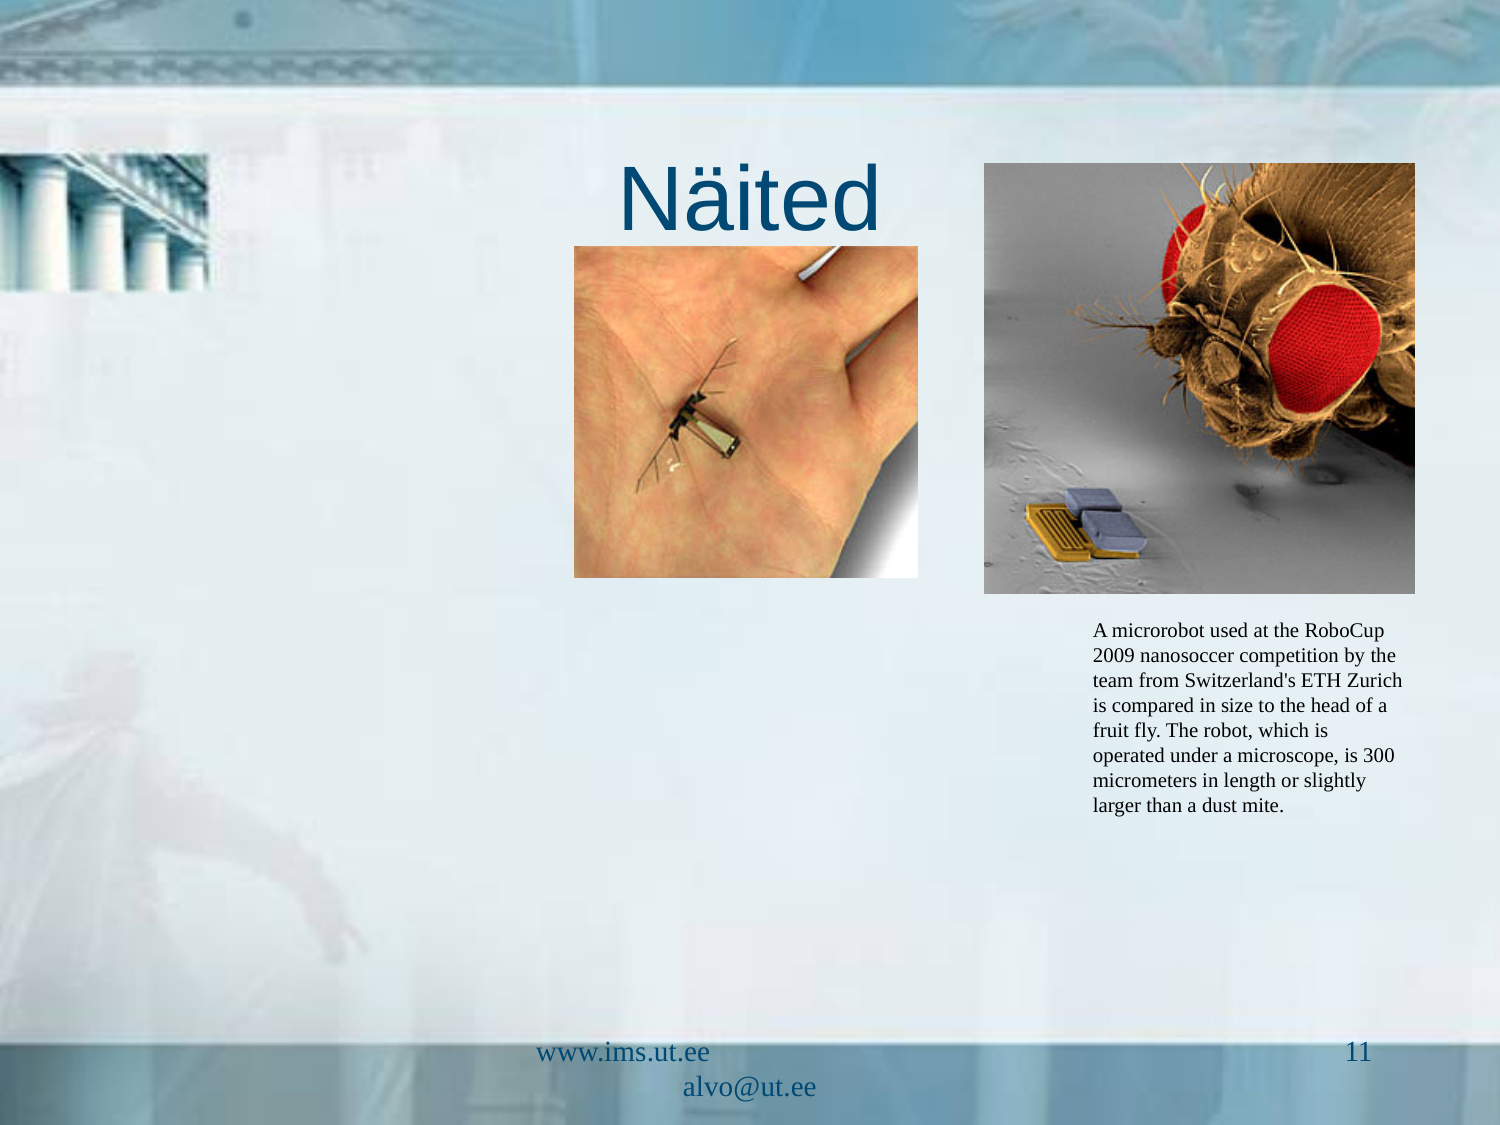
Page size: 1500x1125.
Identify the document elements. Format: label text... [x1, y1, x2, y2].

title Näited [112, 99, 1388, 288]
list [984, 163, 1415, 594]
footer www.ims.ut.ee alvo@ut.ee [512, 1024, 988, 1101]
slide_number 11 [1074, 1024, 1388, 1101]
text_box A microrobot used at the RoboCup 2009 nanosoccer competition by the team from Switzerland's ETH Zurich is compared in size to the head of a fruit fly. The robot, which is operated under a microscope, is 300 micrometers in length or slightly larger than a dust mite. [1078, 609, 1418, 824]
picture [0, 0, 1500, 1125]
